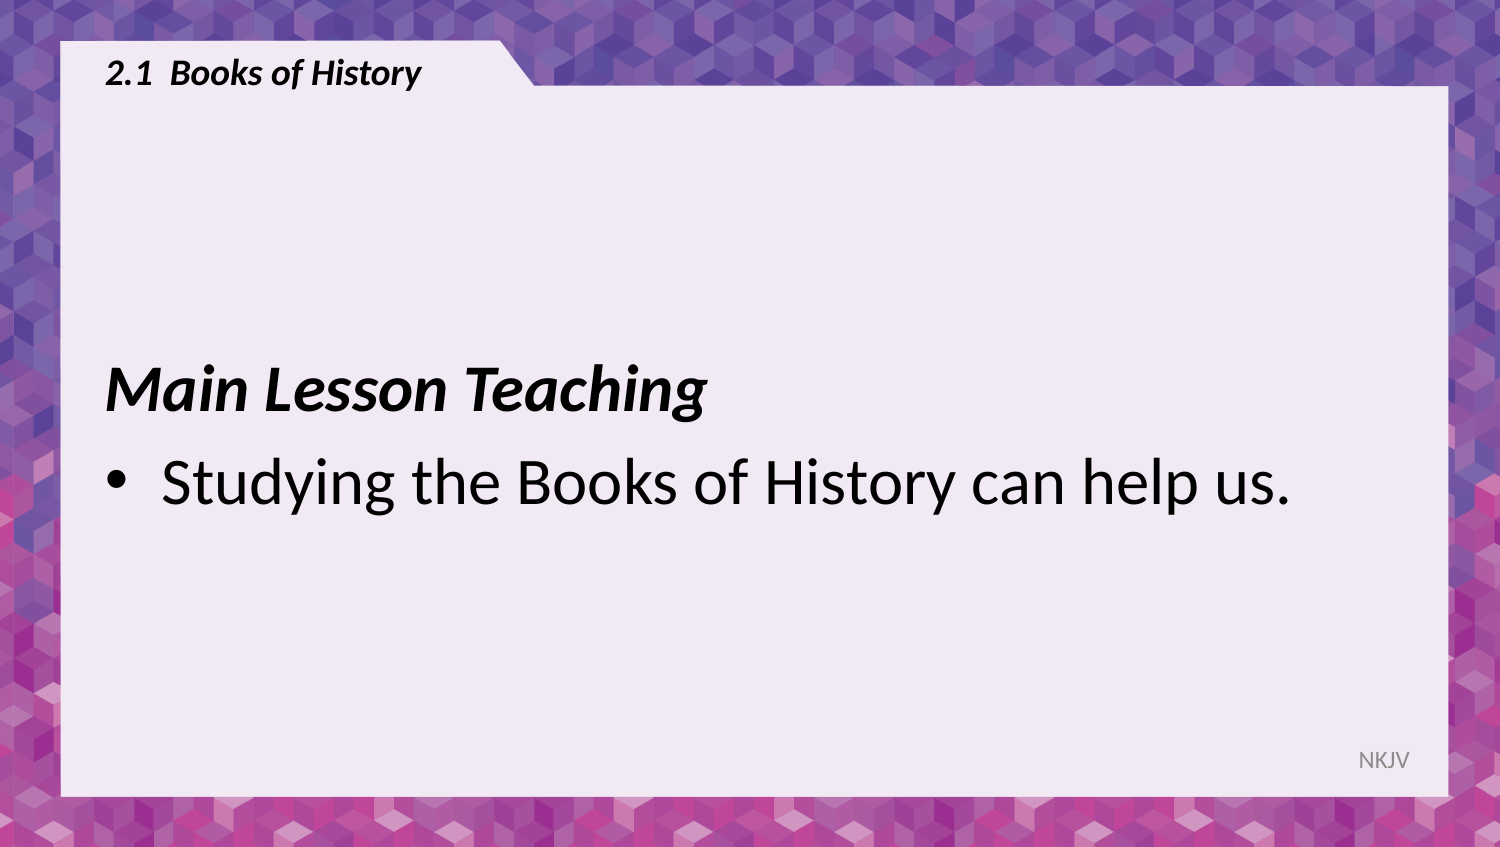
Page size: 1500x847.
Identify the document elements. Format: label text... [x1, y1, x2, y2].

list Main Lesson Teaching Studying the Books of History can help us. [89, 141, 1403, 722]
picture [0, 0, 1500, 847]
title 2.1 Books of History [89, 33, 1420, 108]
footer NKJV [950, 736, 1425, 782]
